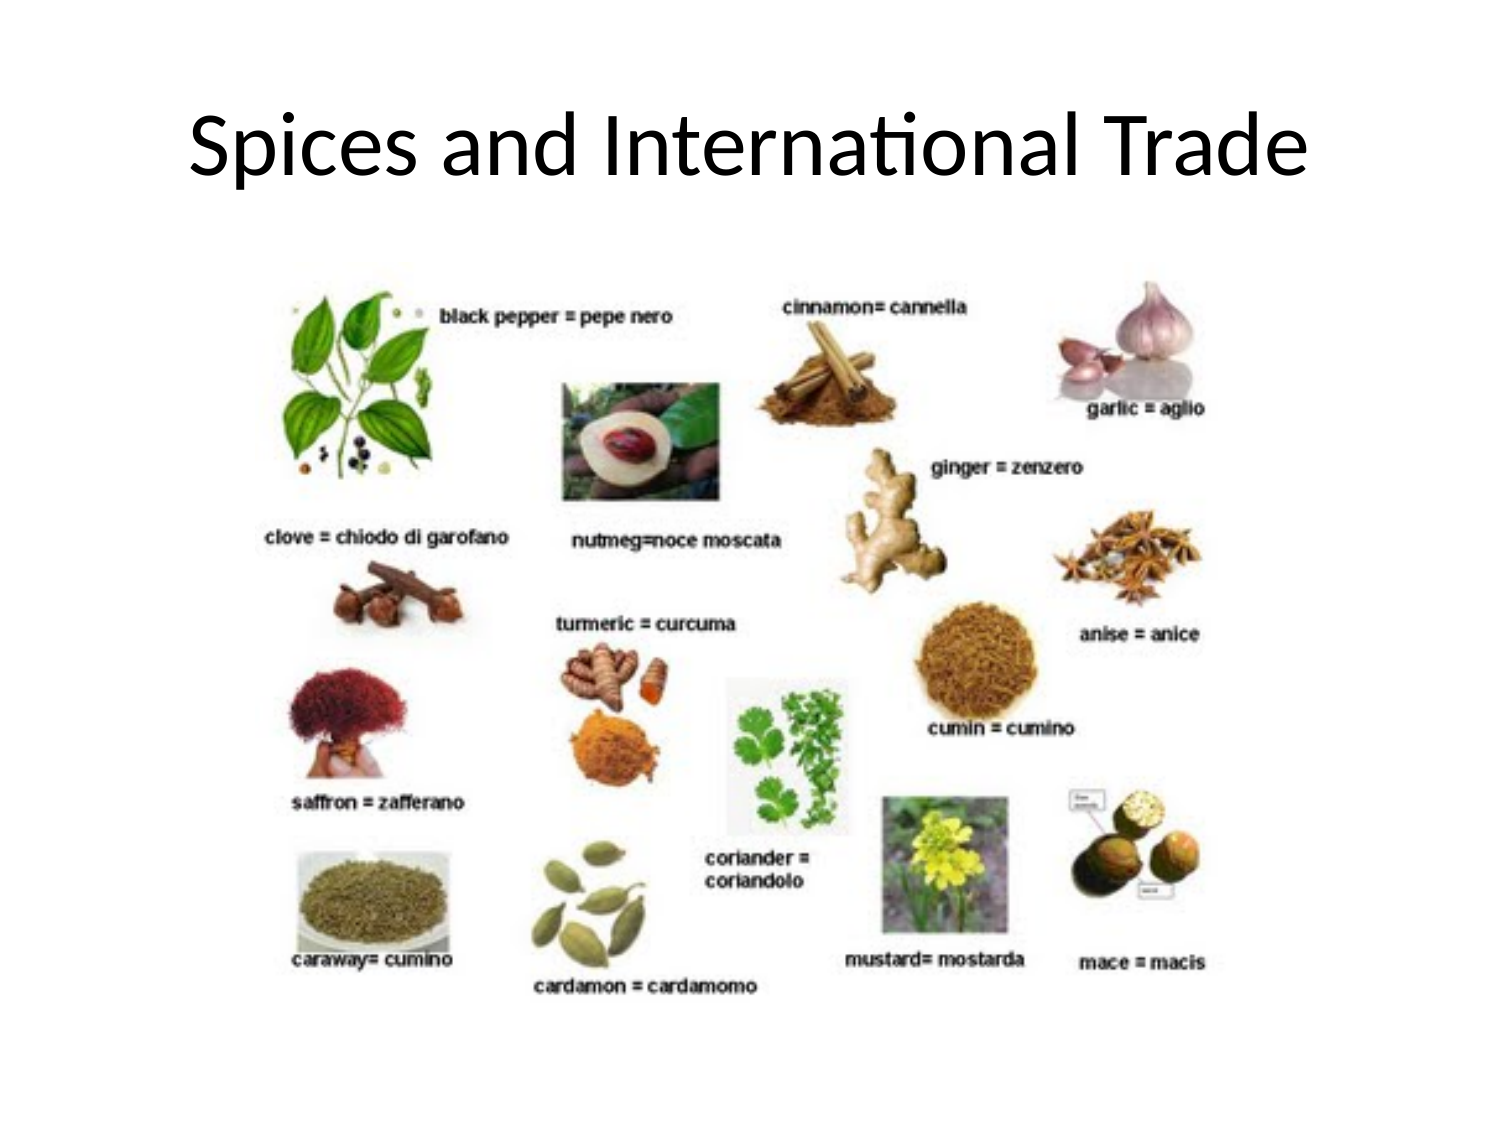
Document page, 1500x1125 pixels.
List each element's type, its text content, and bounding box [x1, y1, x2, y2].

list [74, 262, 1426, 1006]
title Spices and International Trade [75, 45, 1425, 233]
